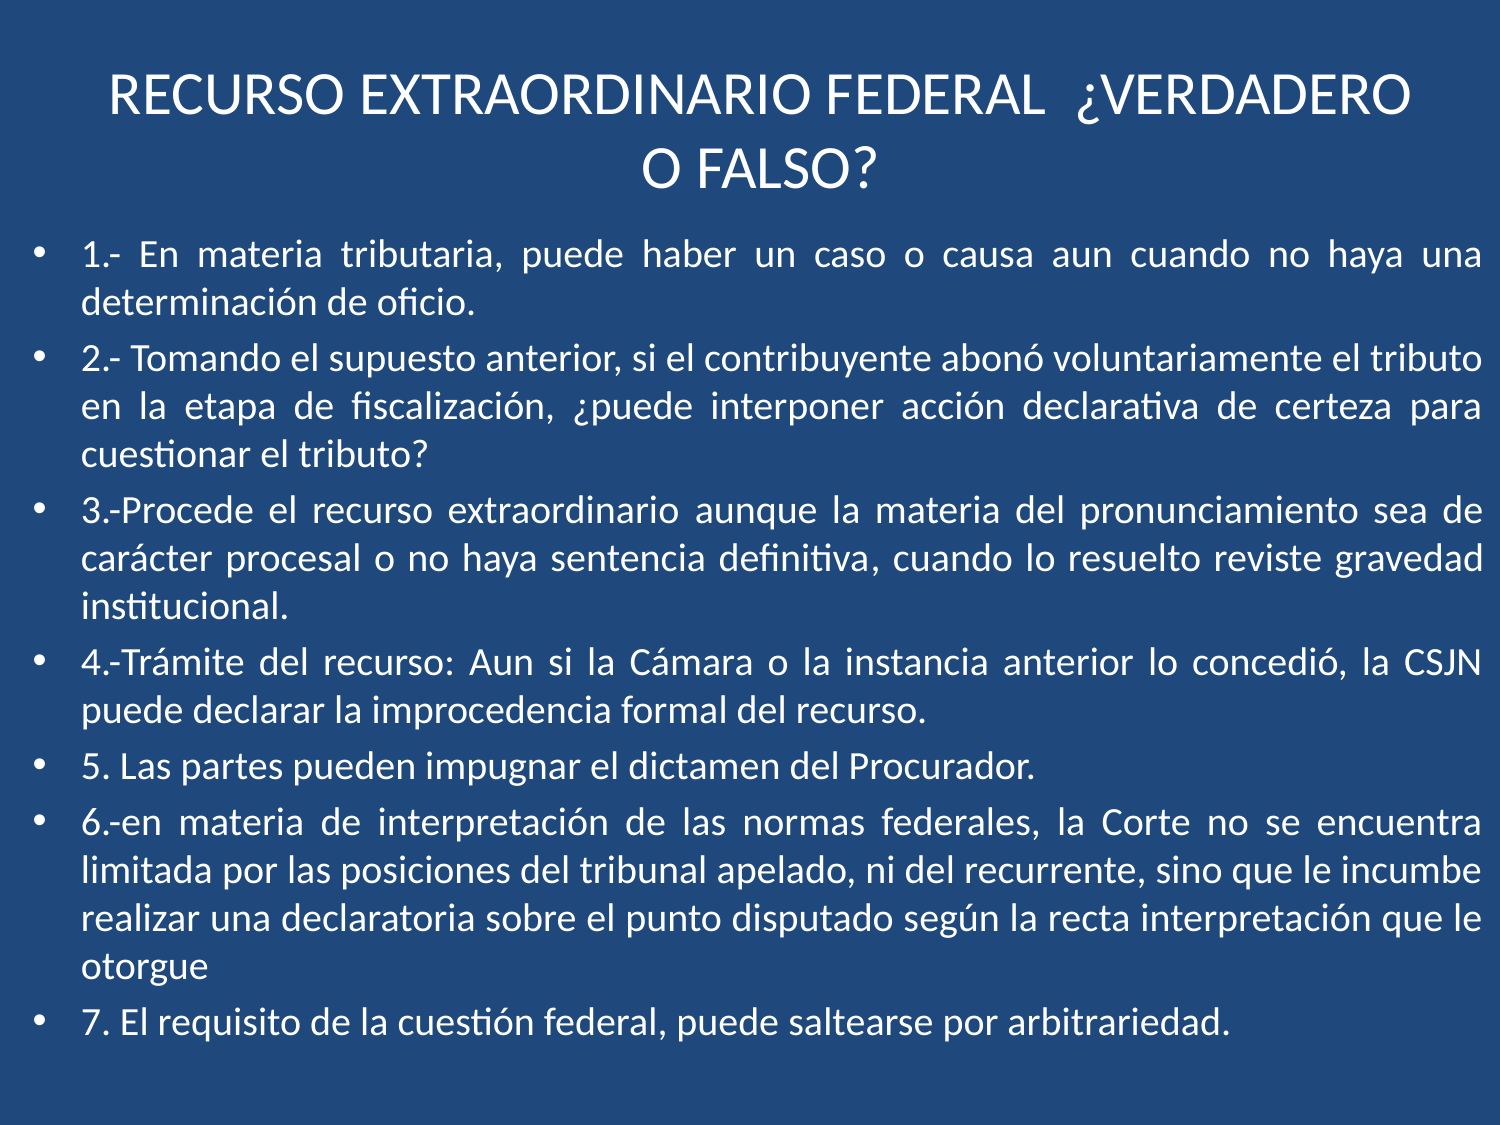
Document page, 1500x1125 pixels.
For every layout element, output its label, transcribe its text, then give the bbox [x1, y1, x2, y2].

list 1.- En materia tributaria, puede haber un caso o causa aun cuando no haya una determinación de oficio. 2.- Tomando el supuesto anterior, si el contribuyente abonó voluntariamente el tributo en la etapa de fiscalización, ¿puede interponer acción declarativa de certeza para cuestionar el tributo? 3.-Procede el recurso extraordinario ­aunque la materia del pronunciamiento sea de carácter procesal o no haya sentencia definitiva­, cuando lo resuelto reviste gravedad institucional. 4.-Trámite del recurso: Aun si la Cámara o la instancia anterior lo concedió, la CSJN puede declarar la improcedencia formal del recurso. 5. Las partes pueden impugnar el dictamen del Procurador. 6.-en materia de interpretación de las normas federales, la Corte no se encuentra limitada por las posiciones del tribunal apelado, ni del recurrente, sino que le incumbe realizar una declaratoria sobre el punto disputado según la recta interpretación que le otorgue 7. El requisito de la cuestión federal, puede saltearse por arbitrariedad. [17, 219, 1500, 1059]
title RECURSO EXTRAORDINARIO FEDERAL ¿VERDADERO O FALSO? [75, 45, 1447, 209]
